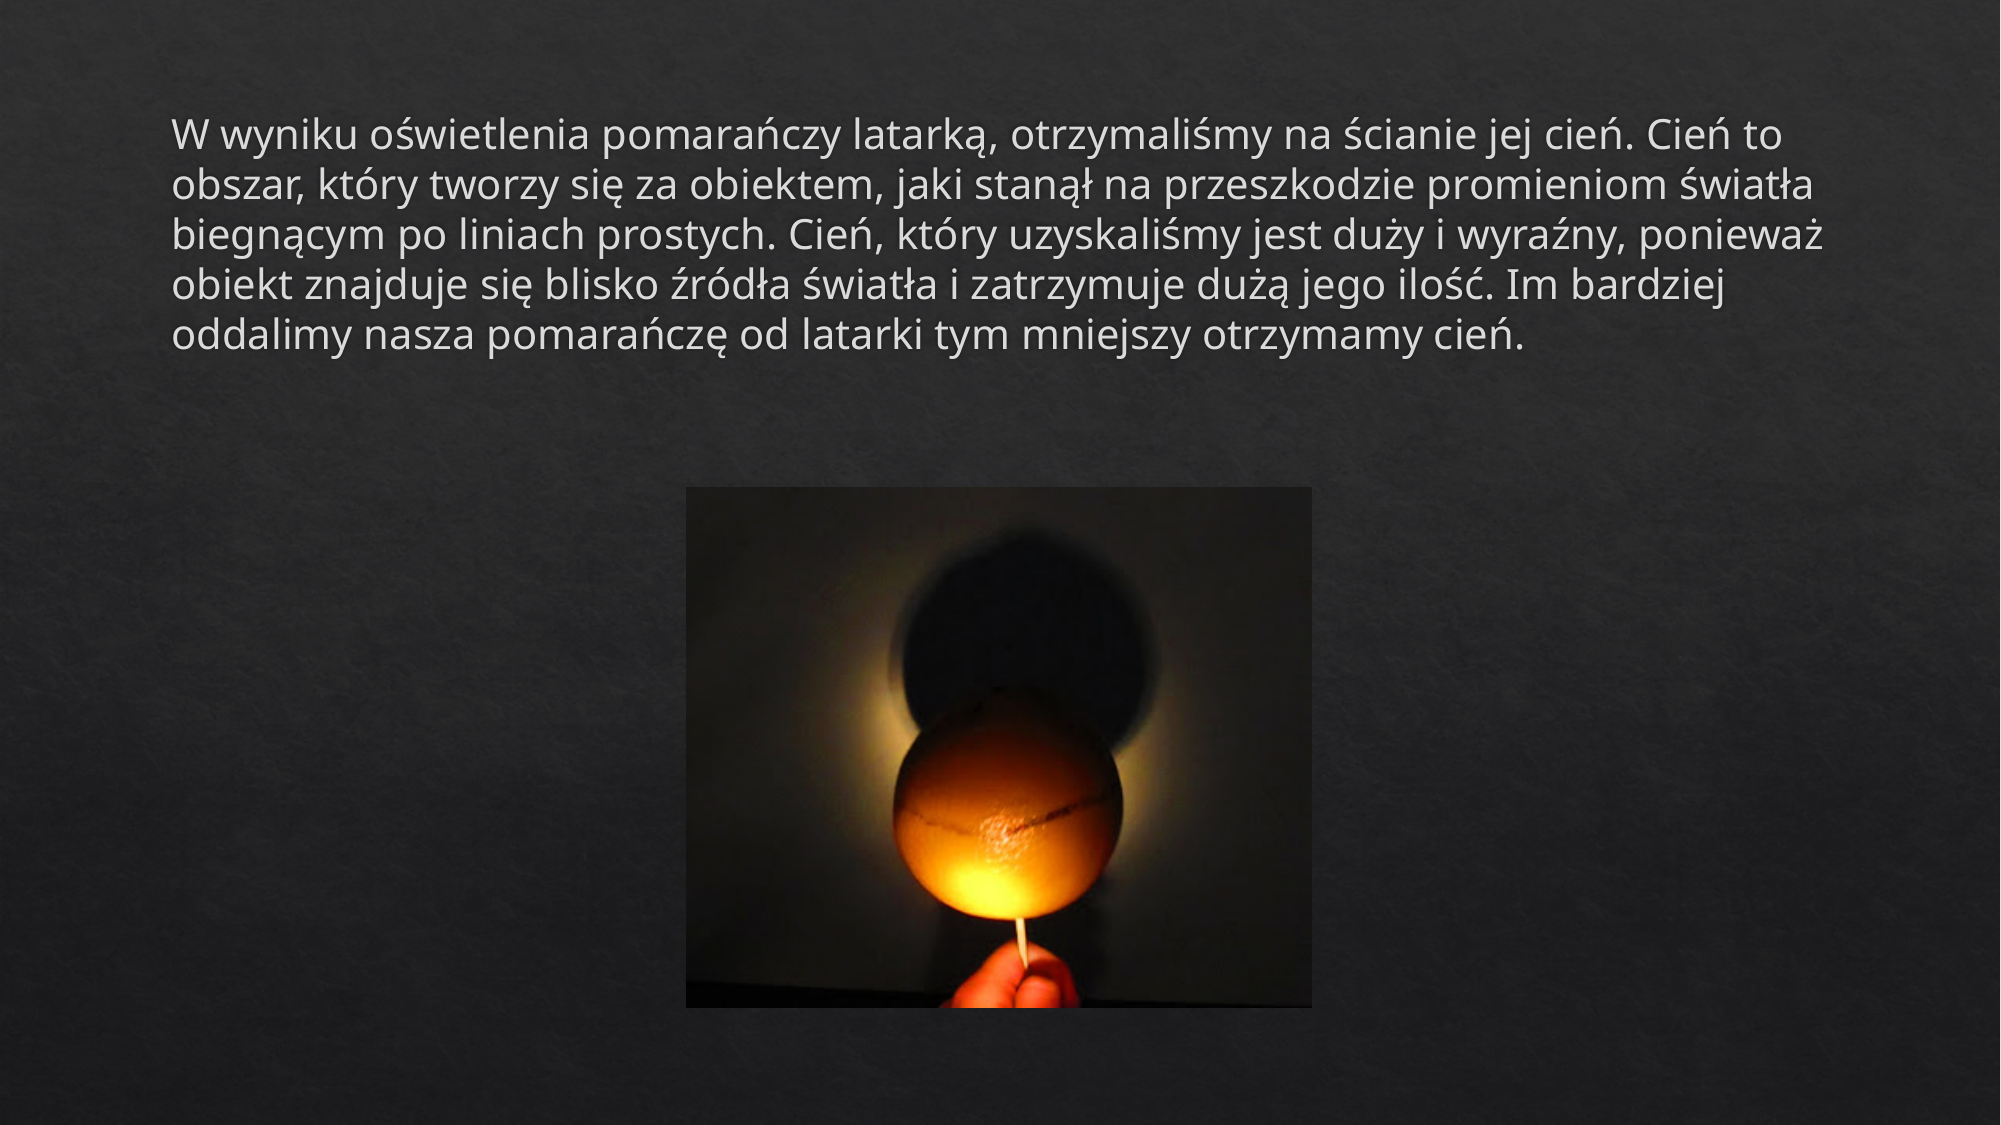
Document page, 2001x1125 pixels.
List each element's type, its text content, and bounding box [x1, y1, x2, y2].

list W wyniku oświetlenia pomarańczy latarką, otrzymaliśmy na ścianie jej cień. Cień to obszar, który tworzy się za obiektem, jaki stanął na przeszkodzie promieniom światła biegnącym po liniach prostych. Cień, który uzyskaliśmy jest duży i wyraźny, ponieważ obiekt znajduje się blisko źródła światła i zatrzymuje dużą jego ilość. Im bardziej oddalimy nasza pomarańczę od latarki tym mniejszy otrzymamy cień. [149, 99, 1849, 950]
picture [686, 486, 1312, 1008]
